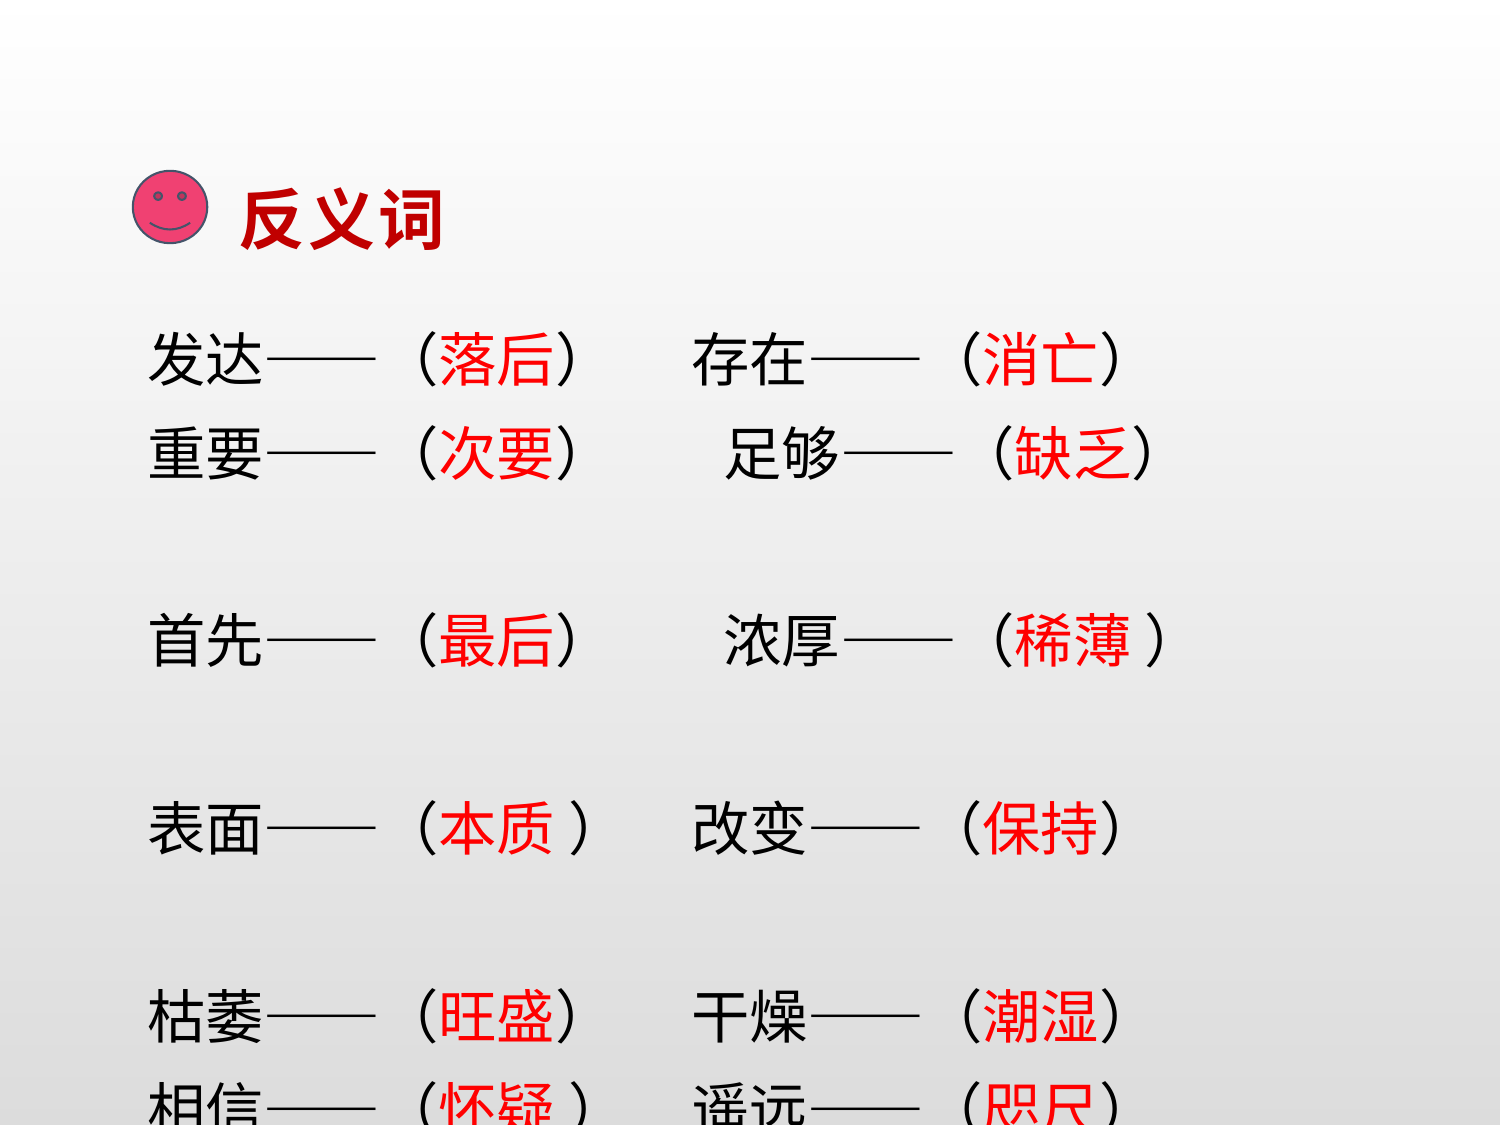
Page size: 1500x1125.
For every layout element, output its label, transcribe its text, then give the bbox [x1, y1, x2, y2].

text_box 发达——（落后） 存在——（消亡） 重要——（次要） 足够——（缺乏） 首先——（最后） 浓厚——（稀薄 ） 表面——（本质 ） 改变——（保持） 枯萎——（旺盛） 干燥——（潮湿） 相信——（怀疑 ） 遥远——（咫尺） 沧海一粟——（硕大无朋） [132, 292, 1461, 1125]
text_box [131, 169, 209, 245]
list 反义词 [26, 146, 1321, 268]
